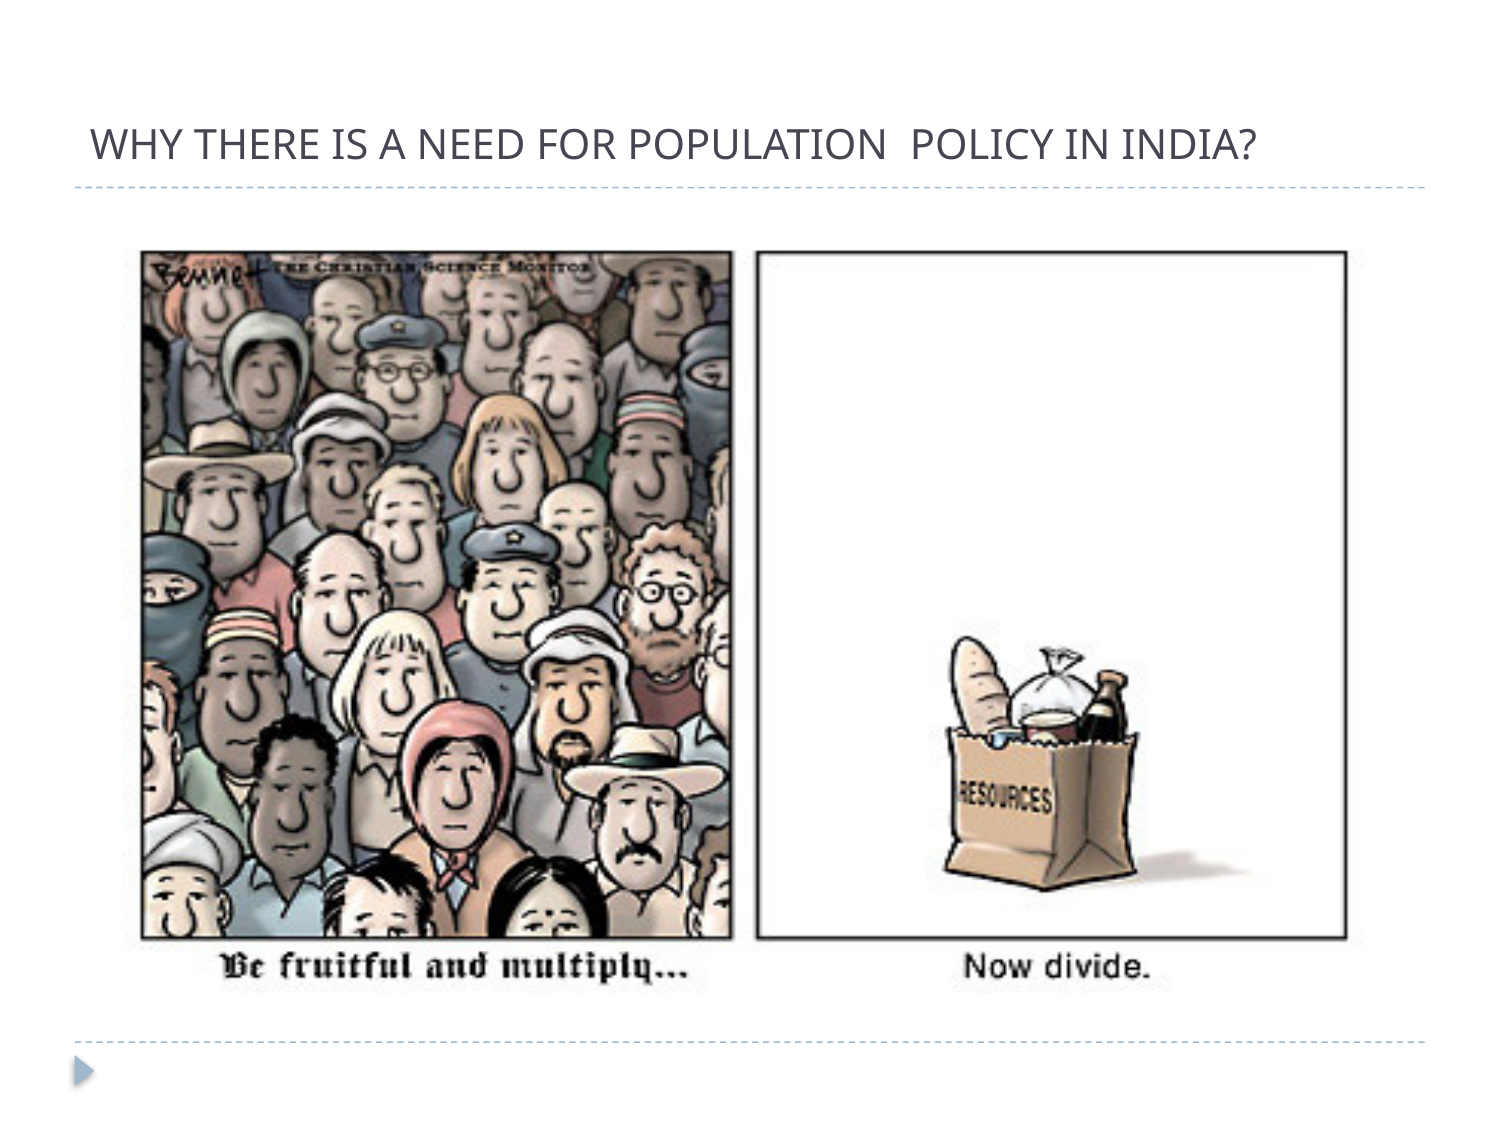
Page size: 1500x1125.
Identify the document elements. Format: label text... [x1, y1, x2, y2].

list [99, 249, 1388, 1026]
title WHY THERE IS A NEED FOR POPULATION POLICY IN INDIA? [75, 24, 1425, 175]
